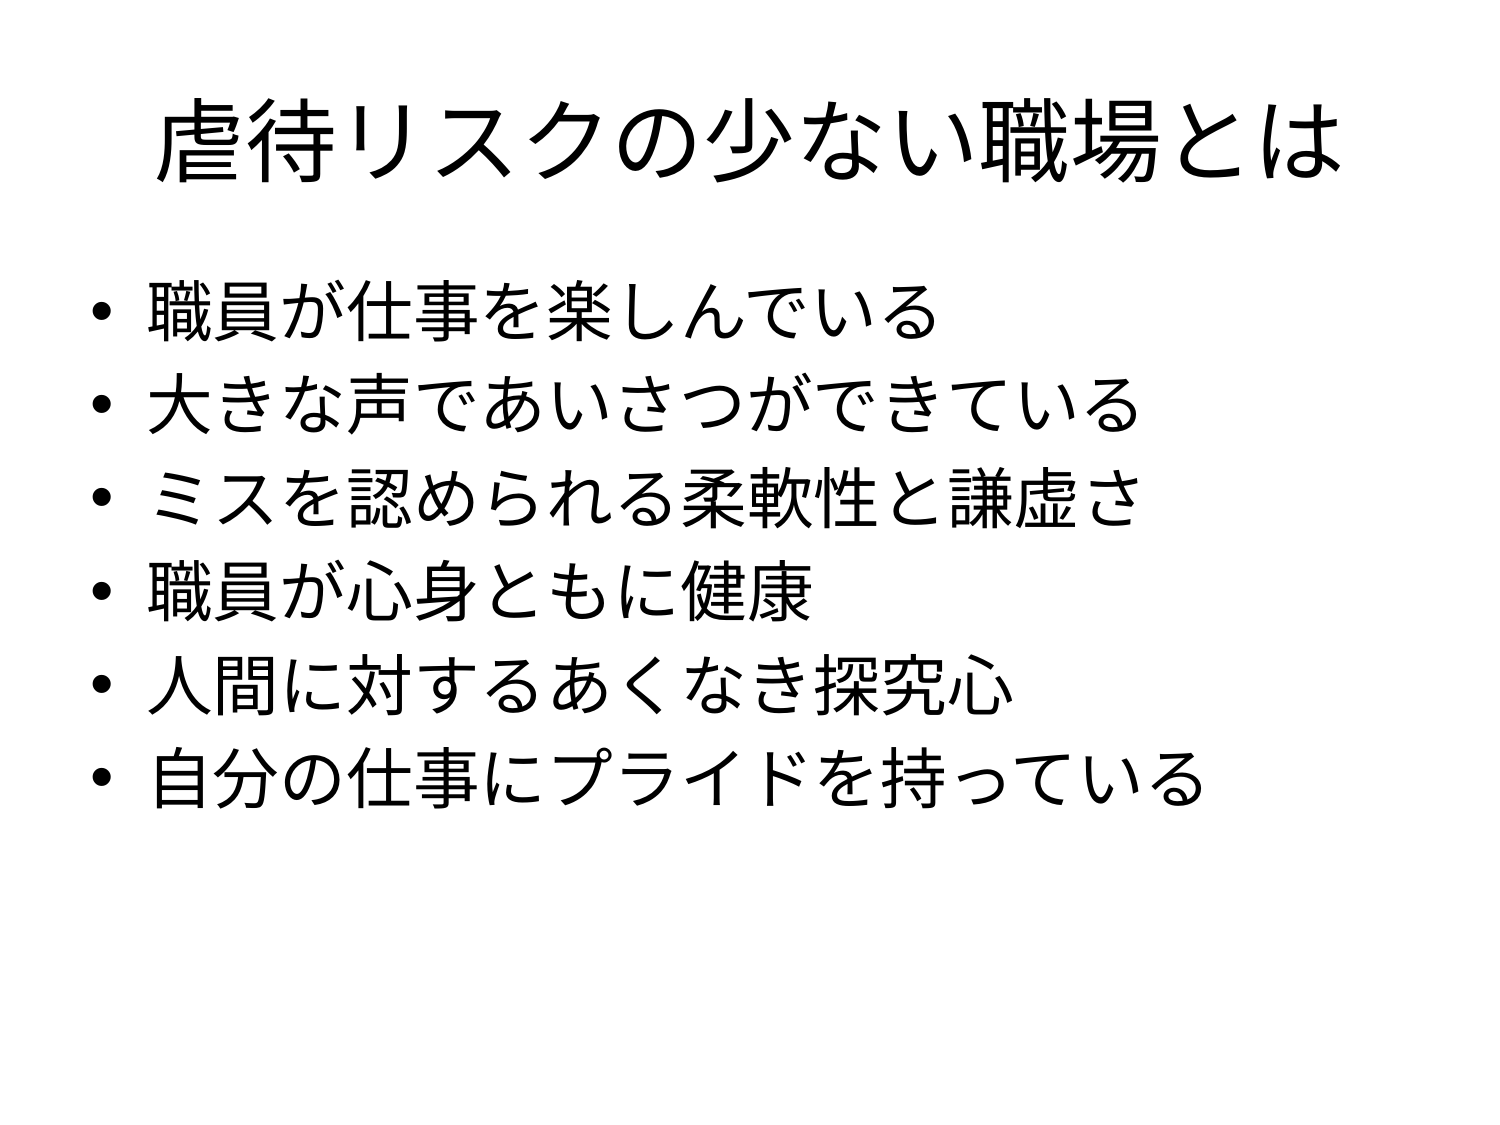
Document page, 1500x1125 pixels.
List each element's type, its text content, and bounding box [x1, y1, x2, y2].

list 職員が仕事を楽しんでいる 大きな声であいさつができている ミスを認められる柔軟性と謙虚さ 職員が心身ともに健康 人間に対するあくなき探究心 自分の仕事にプライドを持っている [75, 262, 1425, 1005]
title 虐待リスクの少ない職場とは [75, 45, 1425, 233]
